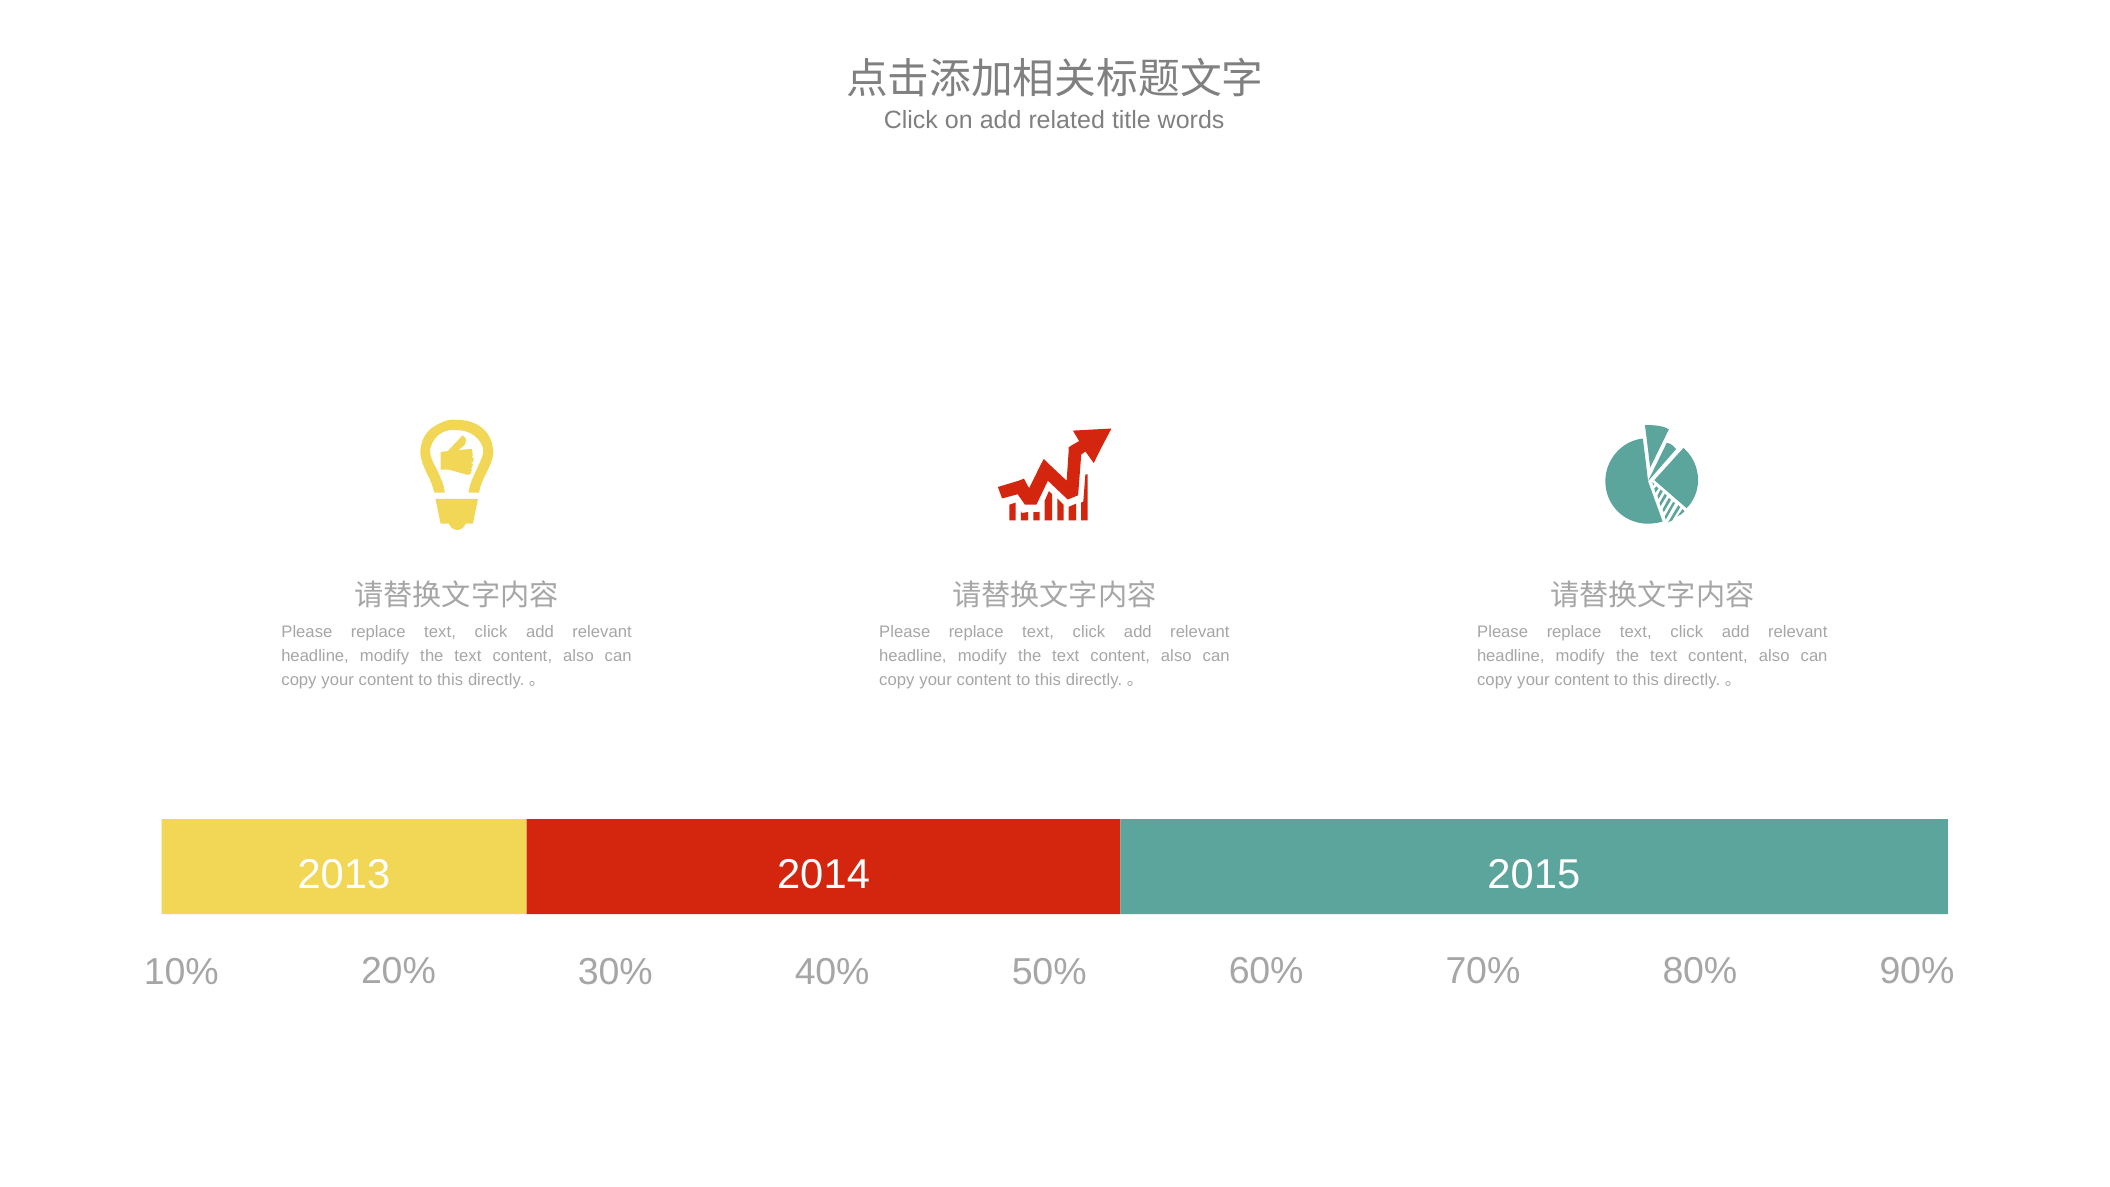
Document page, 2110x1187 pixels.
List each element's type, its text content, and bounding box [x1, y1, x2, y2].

text_box [1667, 505, 1685, 523]
text_box 2013 [161, 818, 526, 915]
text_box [266, 561, 647, 698]
text_box [1068, 503, 1077, 521]
text_box 70% [1430, 929, 1536, 999]
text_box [1462, 561, 1843, 698]
text_box [1020, 510, 1029, 521]
text_box 10% [129, 930, 234, 1000]
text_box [864, 561, 1245, 698]
text_box 60% [1213, 929, 1319, 999]
text_box [1044, 491, 1053, 521]
text_box 点击添加相关标题文字 [803, 44, 1307, 107]
text_box 2014 [526, 818, 1119, 915]
text_box 50% [997, 930, 1102, 1000]
text_box [435, 498, 479, 530]
text_box 40% [780, 930, 885, 999]
text_box [1081, 474, 1088, 521]
text_box Click on add related title words [864, 95, 1246, 158]
text_box 80% [1647, 929, 1753, 999]
text_box [1605, 438, 1677, 524]
text_box [997, 428, 1112, 505]
text_box [420, 419, 494, 493]
text_box [1033, 510, 1040, 521]
text_box [1644, 425, 1669, 468]
text_box 30% [563, 930, 668, 1000]
text_box [1009, 502, 1016, 521]
text_box [1654, 447, 1699, 509]
text_box 90% [1864, 929, 1970, 999]
text_box 20% [346, 929, 451, 999]
text_box 2015 [1119, 818, 1949, 915]
text_box [1057, 498, 1064, 521]
